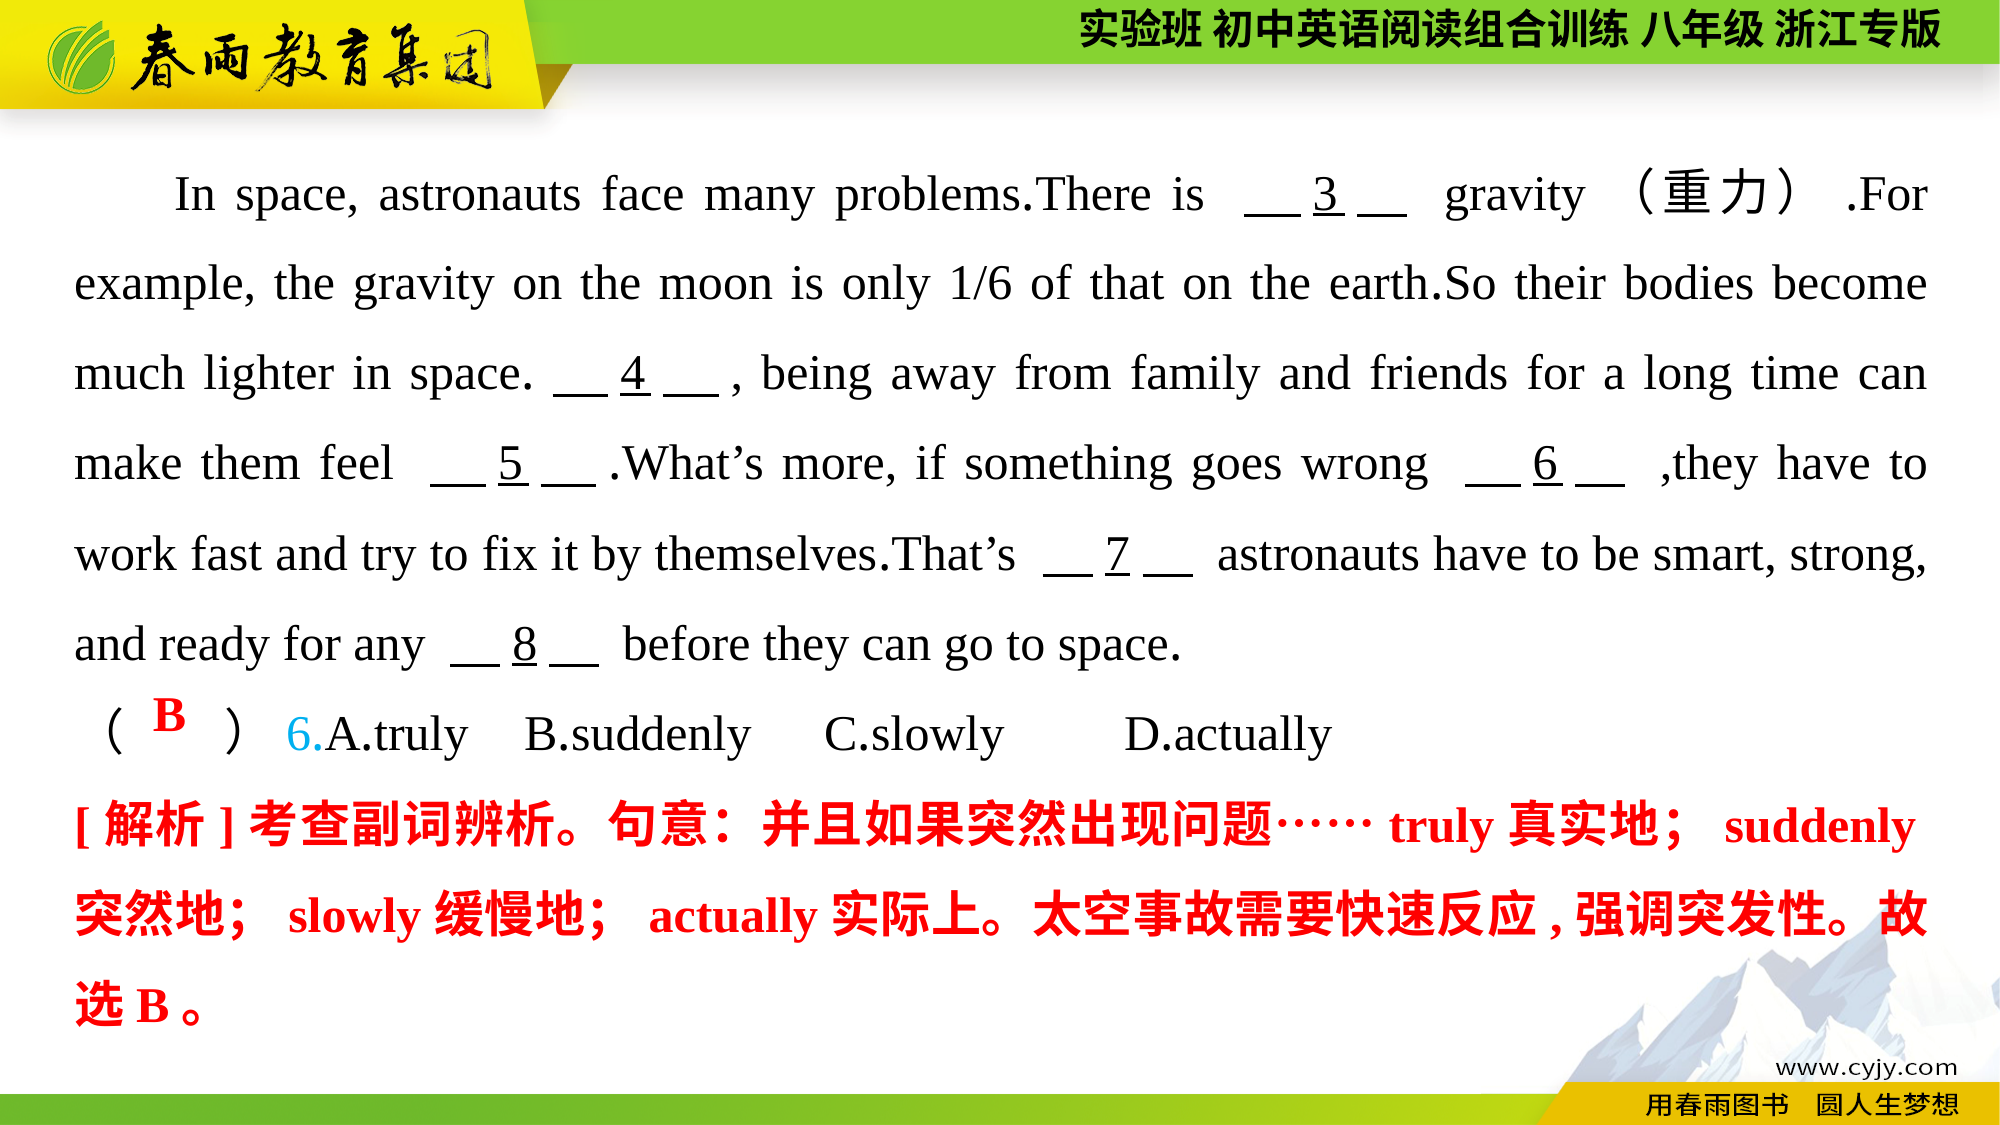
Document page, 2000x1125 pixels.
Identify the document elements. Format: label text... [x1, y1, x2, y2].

list In space, astronauts face many problems.There is 3 gravity（重力）.For example, the gravity on the moon is only 1/6 of that on the earth.So their bodies become much lighter in space. 4 , being away from family and friends for a long time can make them feel 5 .What’s more, if something goes wrong 6 ,they have to work fast and try to fix it by themselves.That’s 7 astronauts have to be smart, strong, and ready for any 8 before they can go to space. （ ）6.A.truly B.suddenly C.slowly D.actually [59, 122, 1944, 755]
text_box B [138, 674, 202, 749]
text_box [解析]考查副词辨析。句意：并且如果突然出现问题……truly真实地；suddenly突然地；slowly缓慢地；actually实际上。太空事故需要快速反应,强调突发性。故选B。 [59, 755, 1944, 1040]
picture [0, 0, 2000, 1125]
